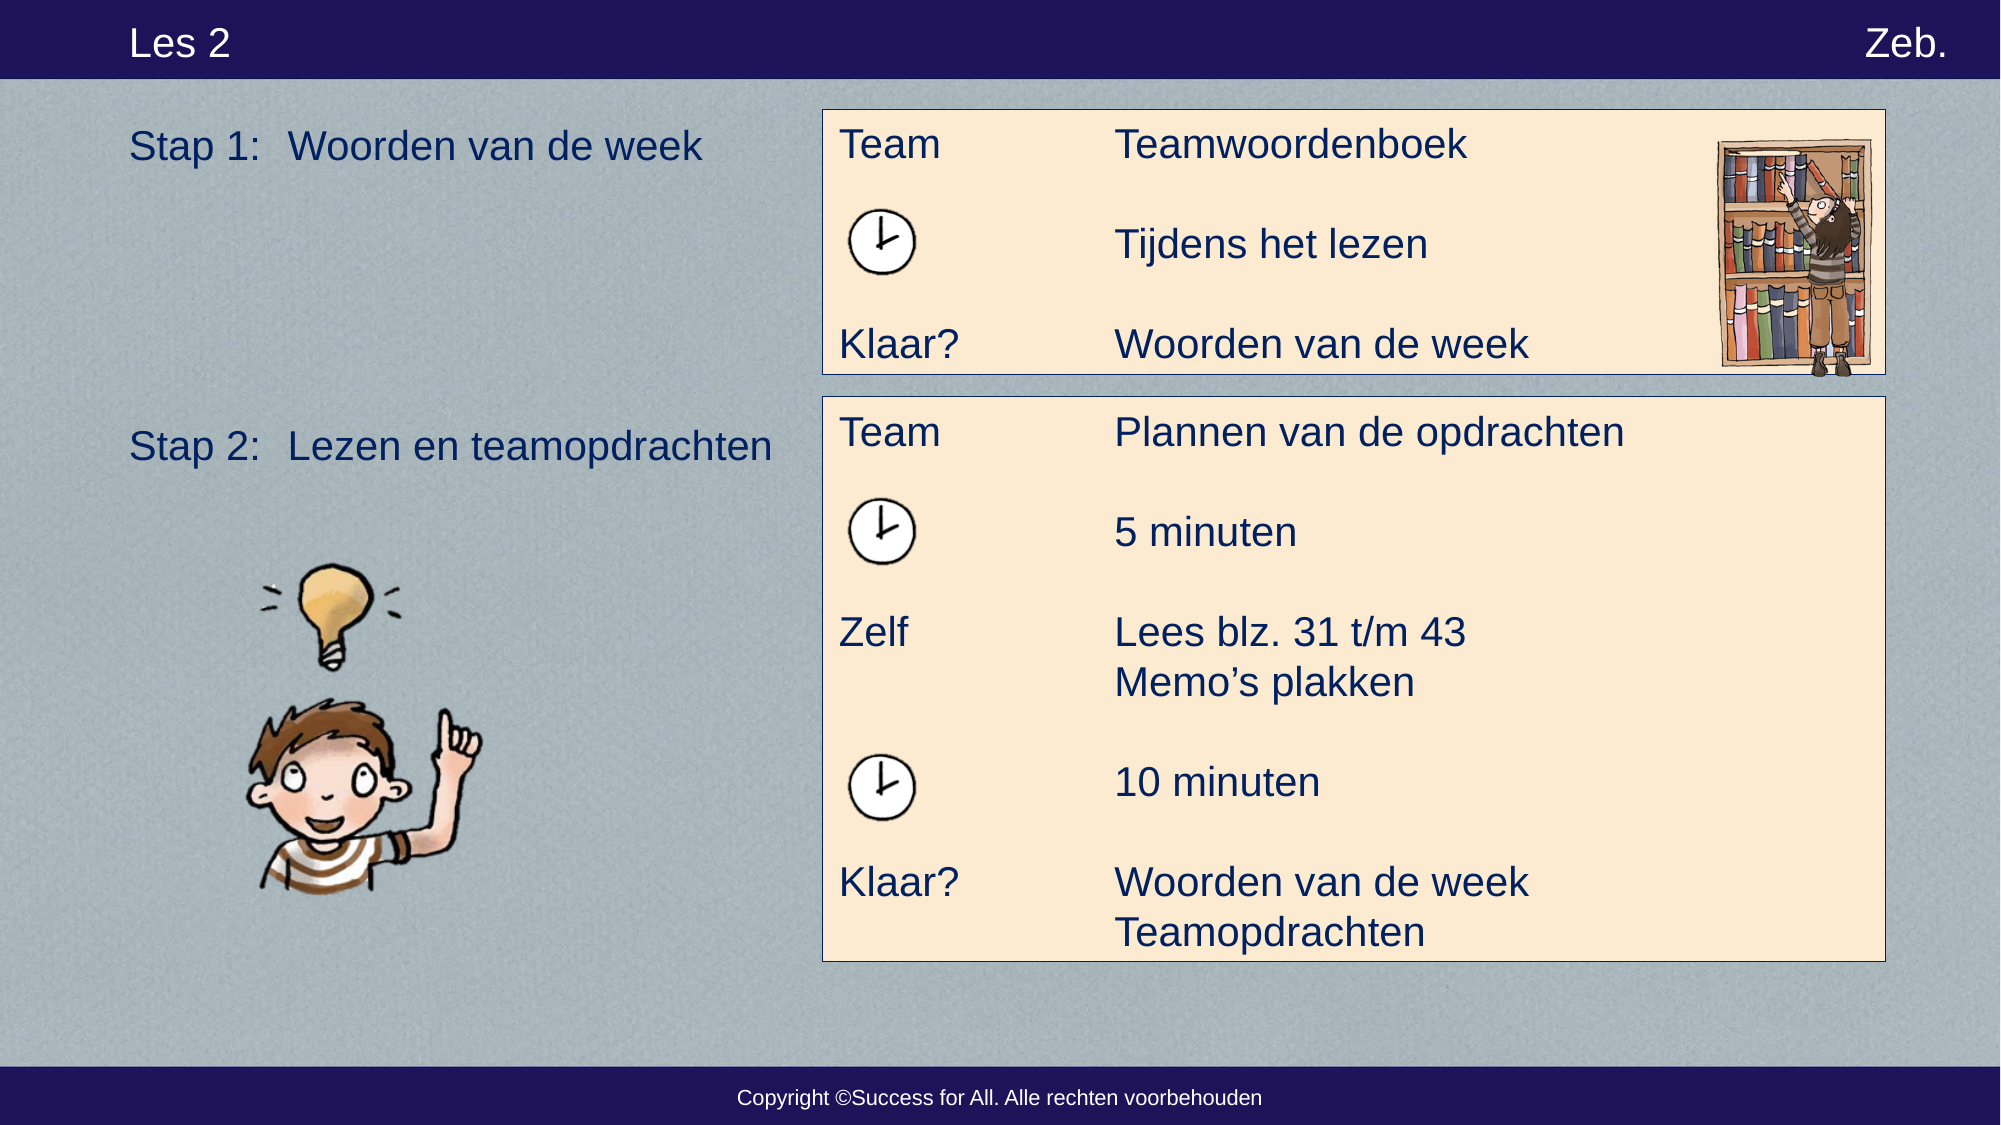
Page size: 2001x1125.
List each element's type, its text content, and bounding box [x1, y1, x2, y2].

picture [0, 0, 2001, 1125]
text_box Team Plannen van de opdrachten 5 minuten Zelf Lees blz. 31 t/m 43 Memo’s plakken 10 minuten Klaar? Woorden van de week Teamopdrachten [822, 396, 1886, 962]
text_box Les 2 [114, 8, 354, 73]
text_box Stap 1: Woorden van de week Stap 2: Lezen en teamopdrachten [114, 111, 907, 527]
text_box Copyright ©Success for All. Alle rechten voorbehouden [0, 1076, 2000, 1125]
text_box Zeb. [786, 8, 1963, 73]
text_box Team Teamwoordenboek Tijdens het lezen Klaar? Woorden van de week [822, 109, 1886, 375]
